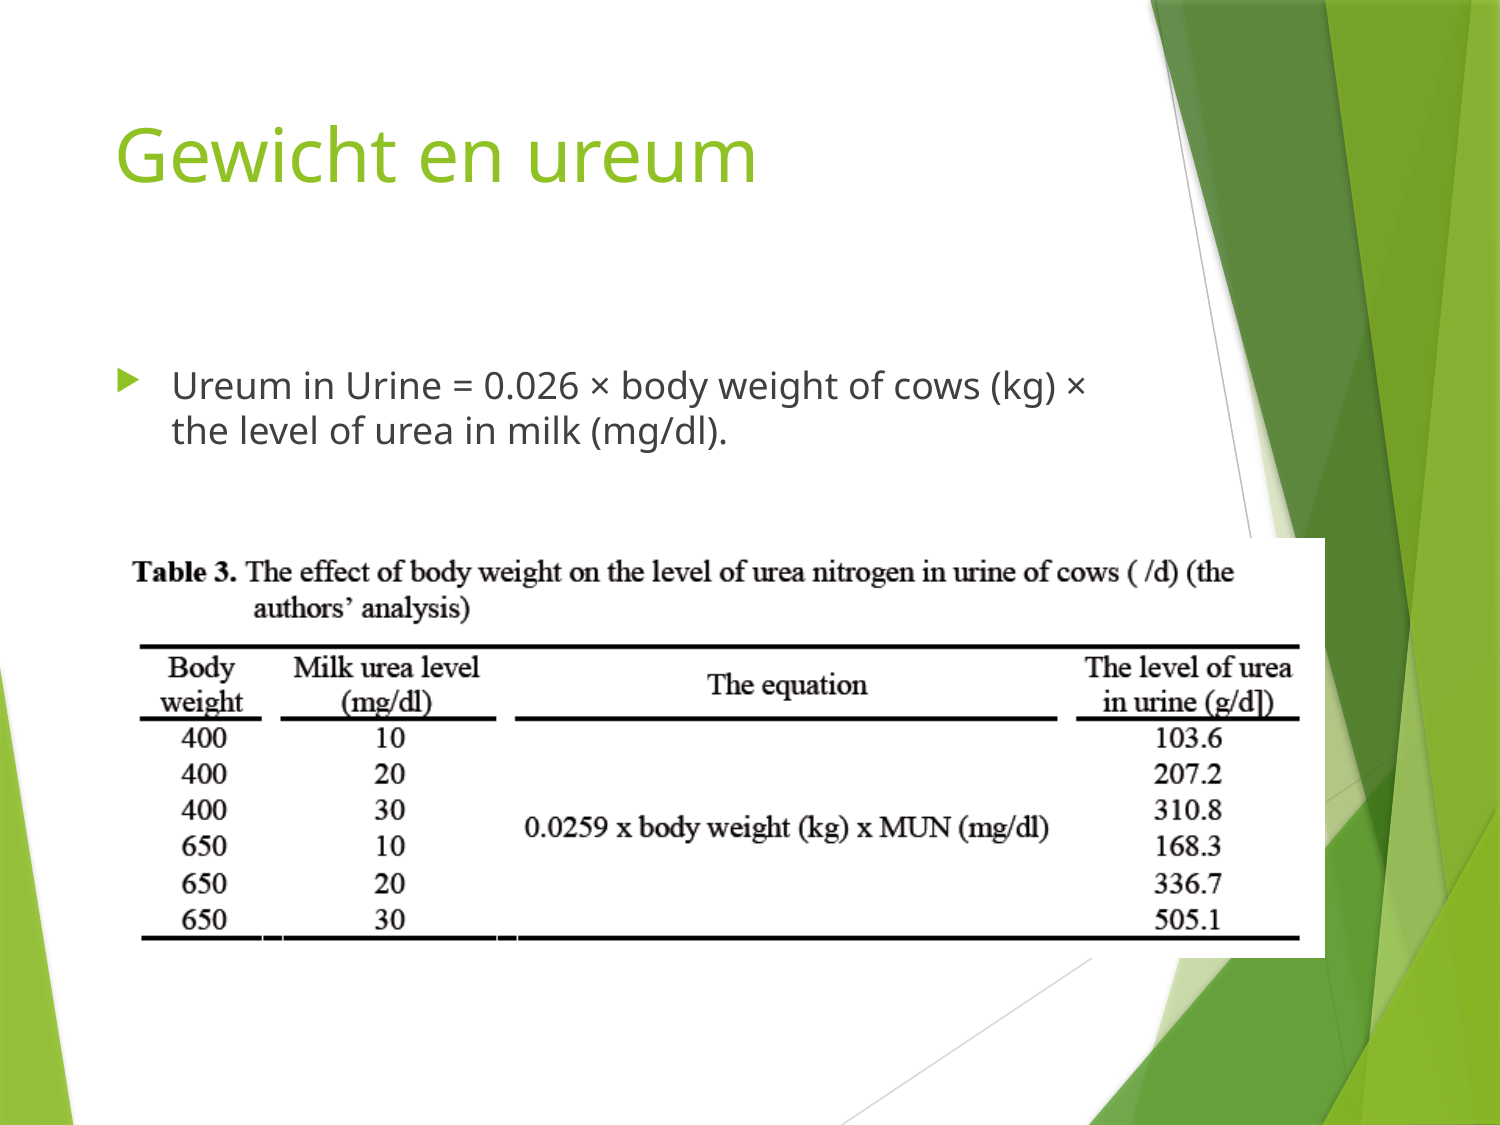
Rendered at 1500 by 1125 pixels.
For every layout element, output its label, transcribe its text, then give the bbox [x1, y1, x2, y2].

title Gewicht en ureum [99, 99, 1142, 317]
list Ureum in Urine = 0.026 × body weight of cows (kg) × the level of urea in milk (mg/dl). [99, 354, 1142, 992]
picture [111, 538, 1326, 959]
